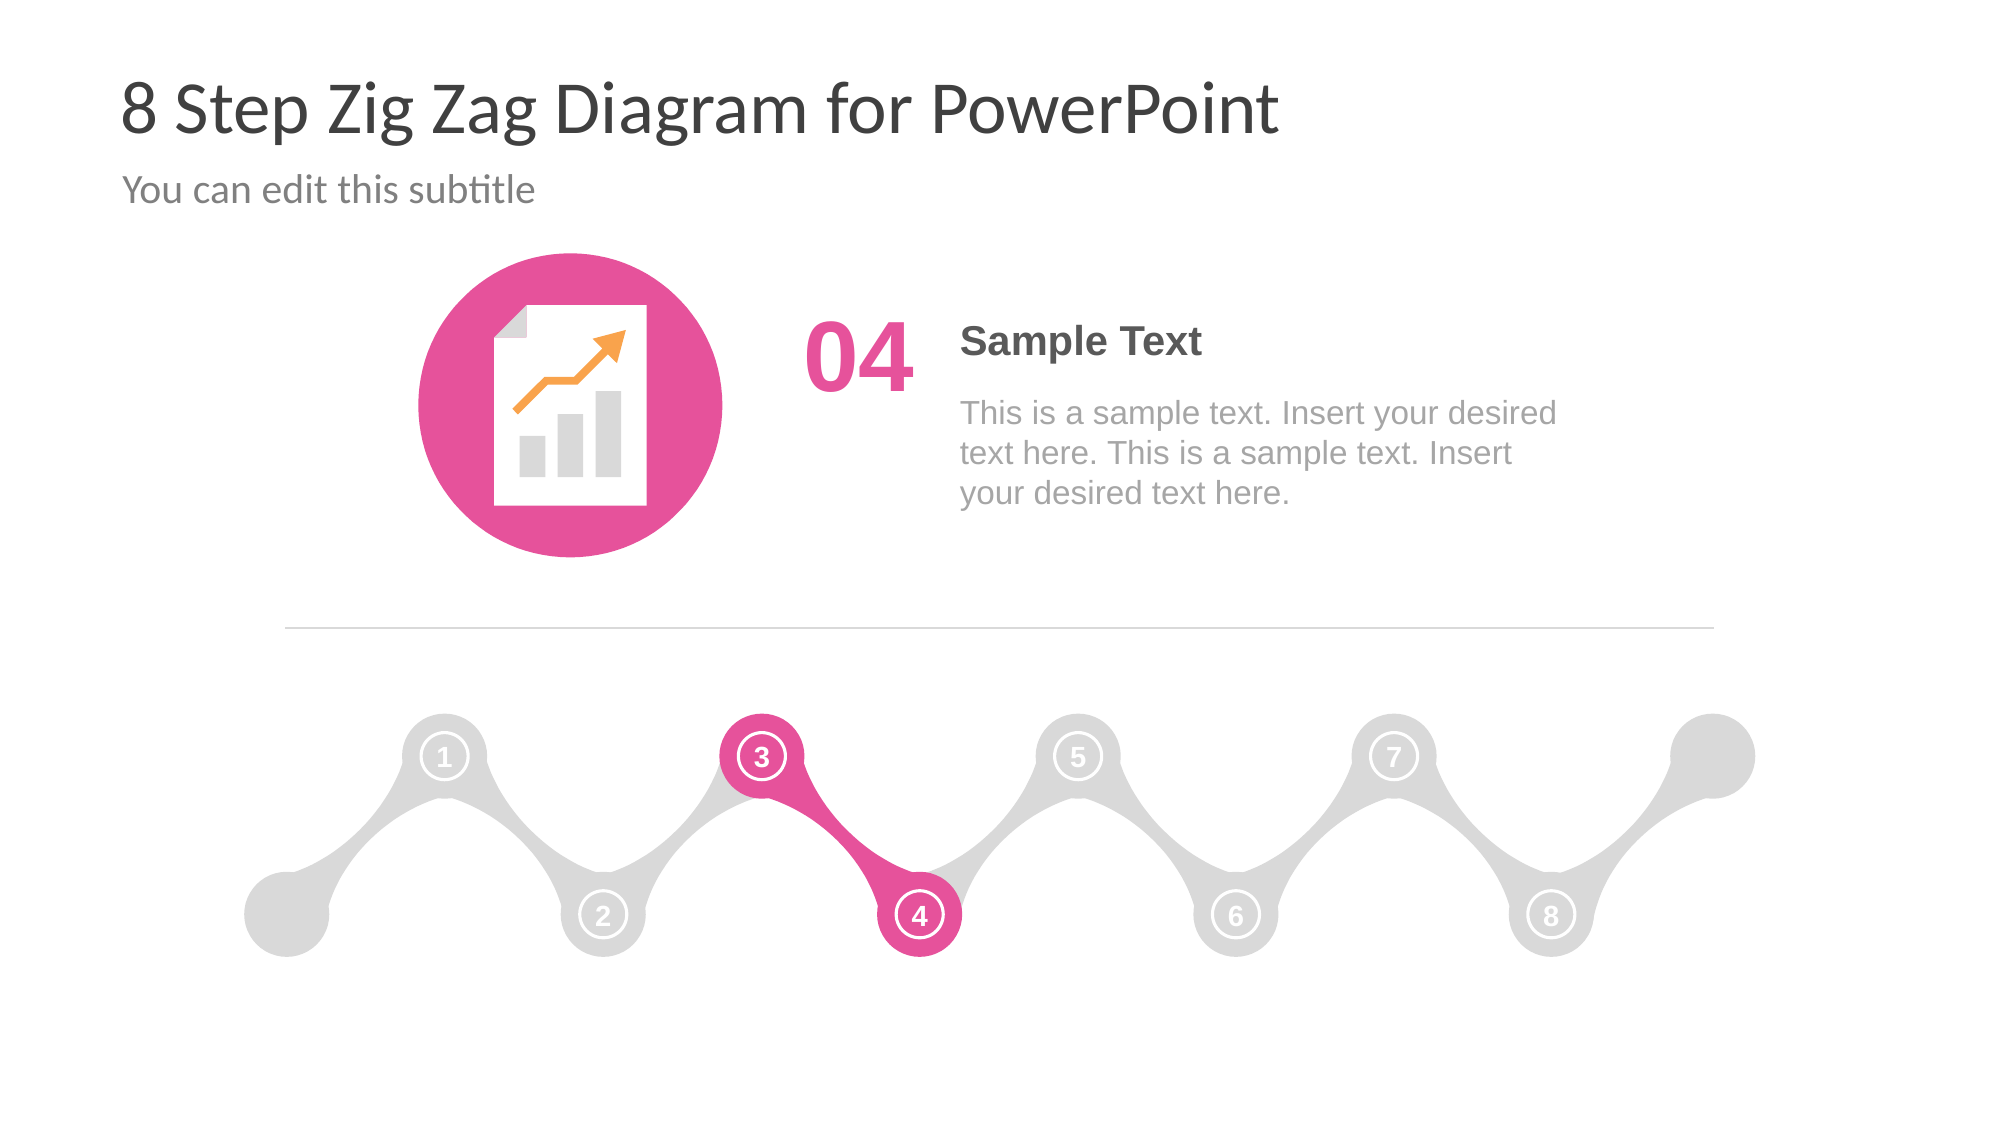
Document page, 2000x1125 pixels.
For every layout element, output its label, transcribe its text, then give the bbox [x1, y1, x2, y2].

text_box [418, 253, 723, 558]
text_box You can edit this subtitle [107, 154, 758, 220]
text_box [243, 713, 1756, 958]
title 8 Step Zig Zag Diagram for PowerPoint [99, 45, 1900, 162]
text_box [787, 283, 1582, 521]
